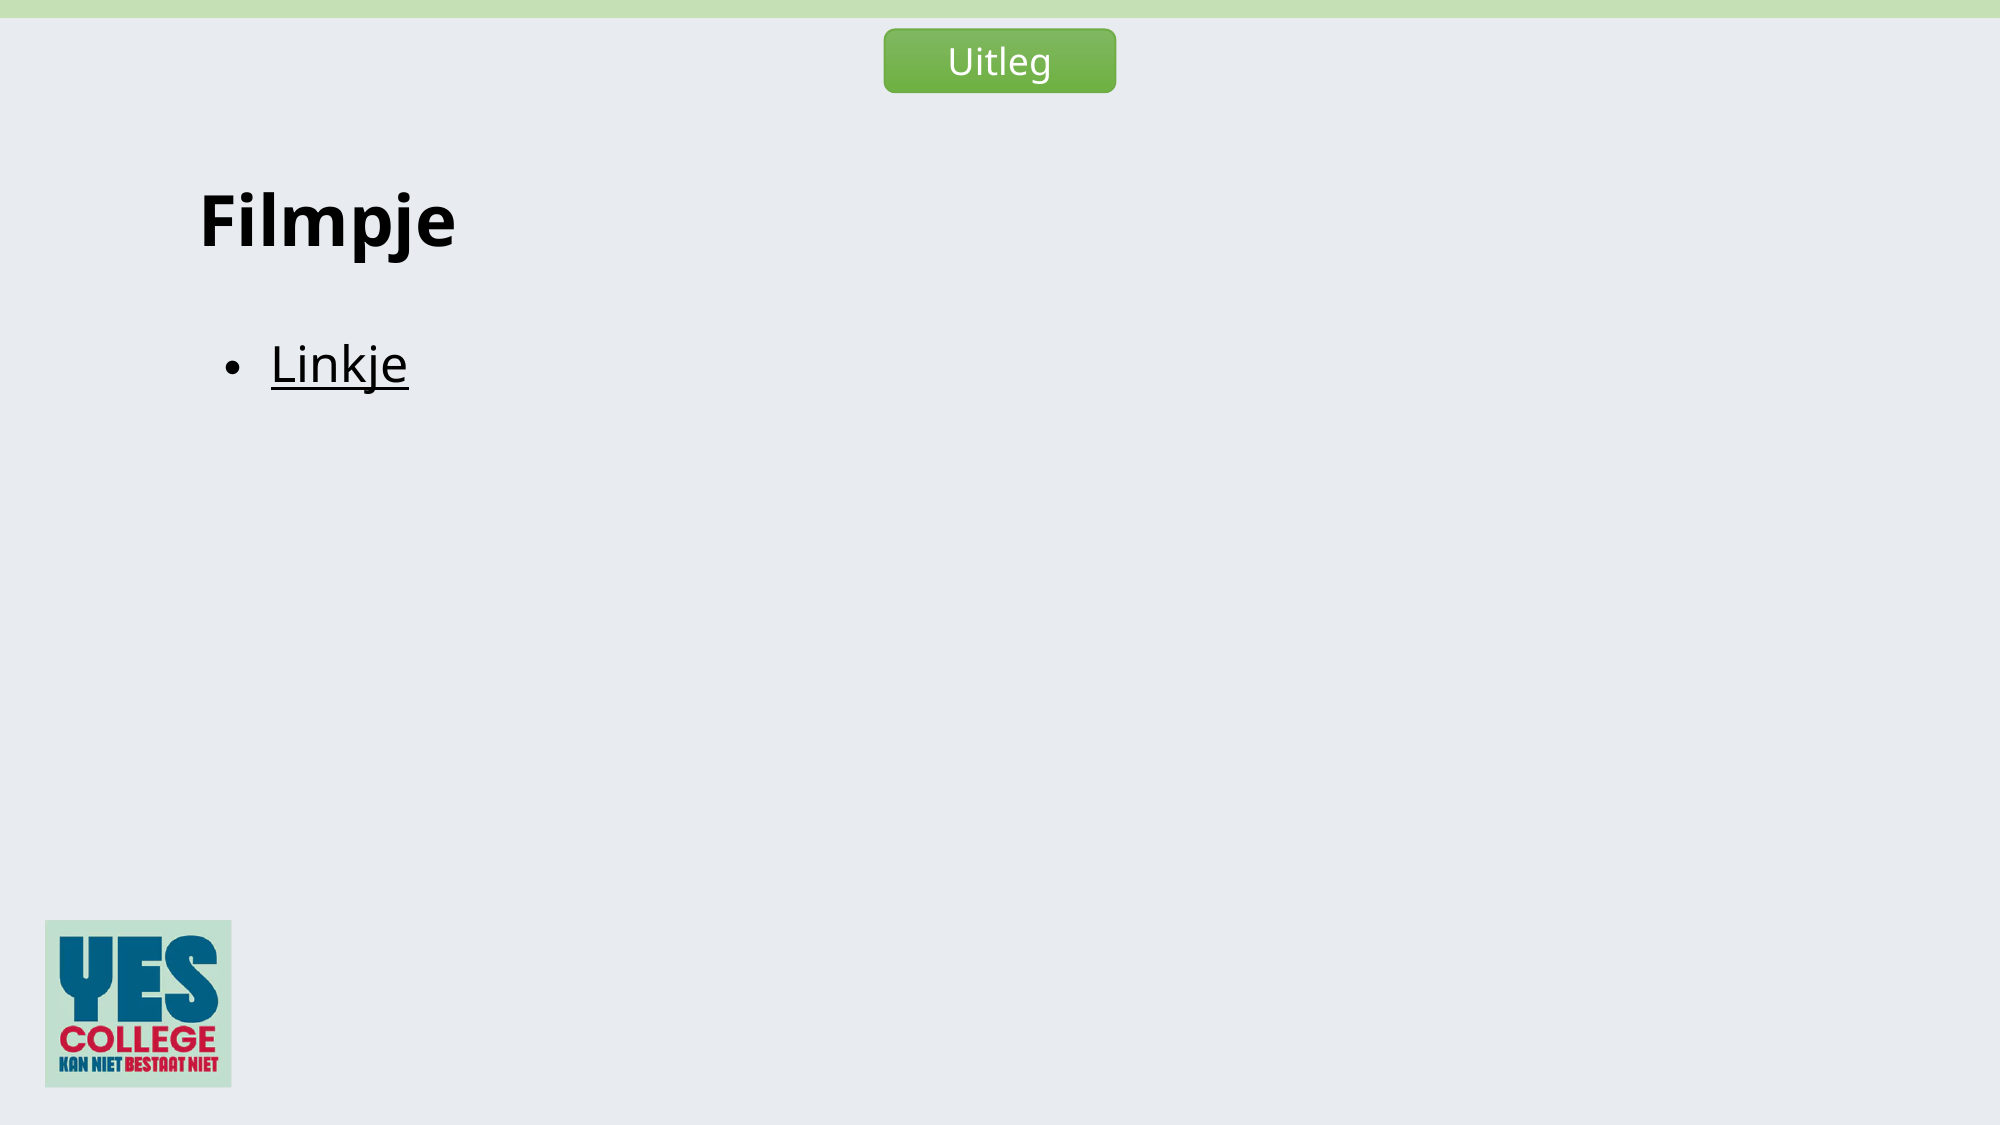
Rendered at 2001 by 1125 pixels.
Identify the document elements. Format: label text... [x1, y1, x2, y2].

text_box Filmpje [183, 168, 1368, 269]
text_box Linkje [209, 325, 1079, 469]
text_box [0, 0, 2000, 18]
text_box Uitleg [883, 28, 1117, 94]
picture [0, 913, 356, 1093]
